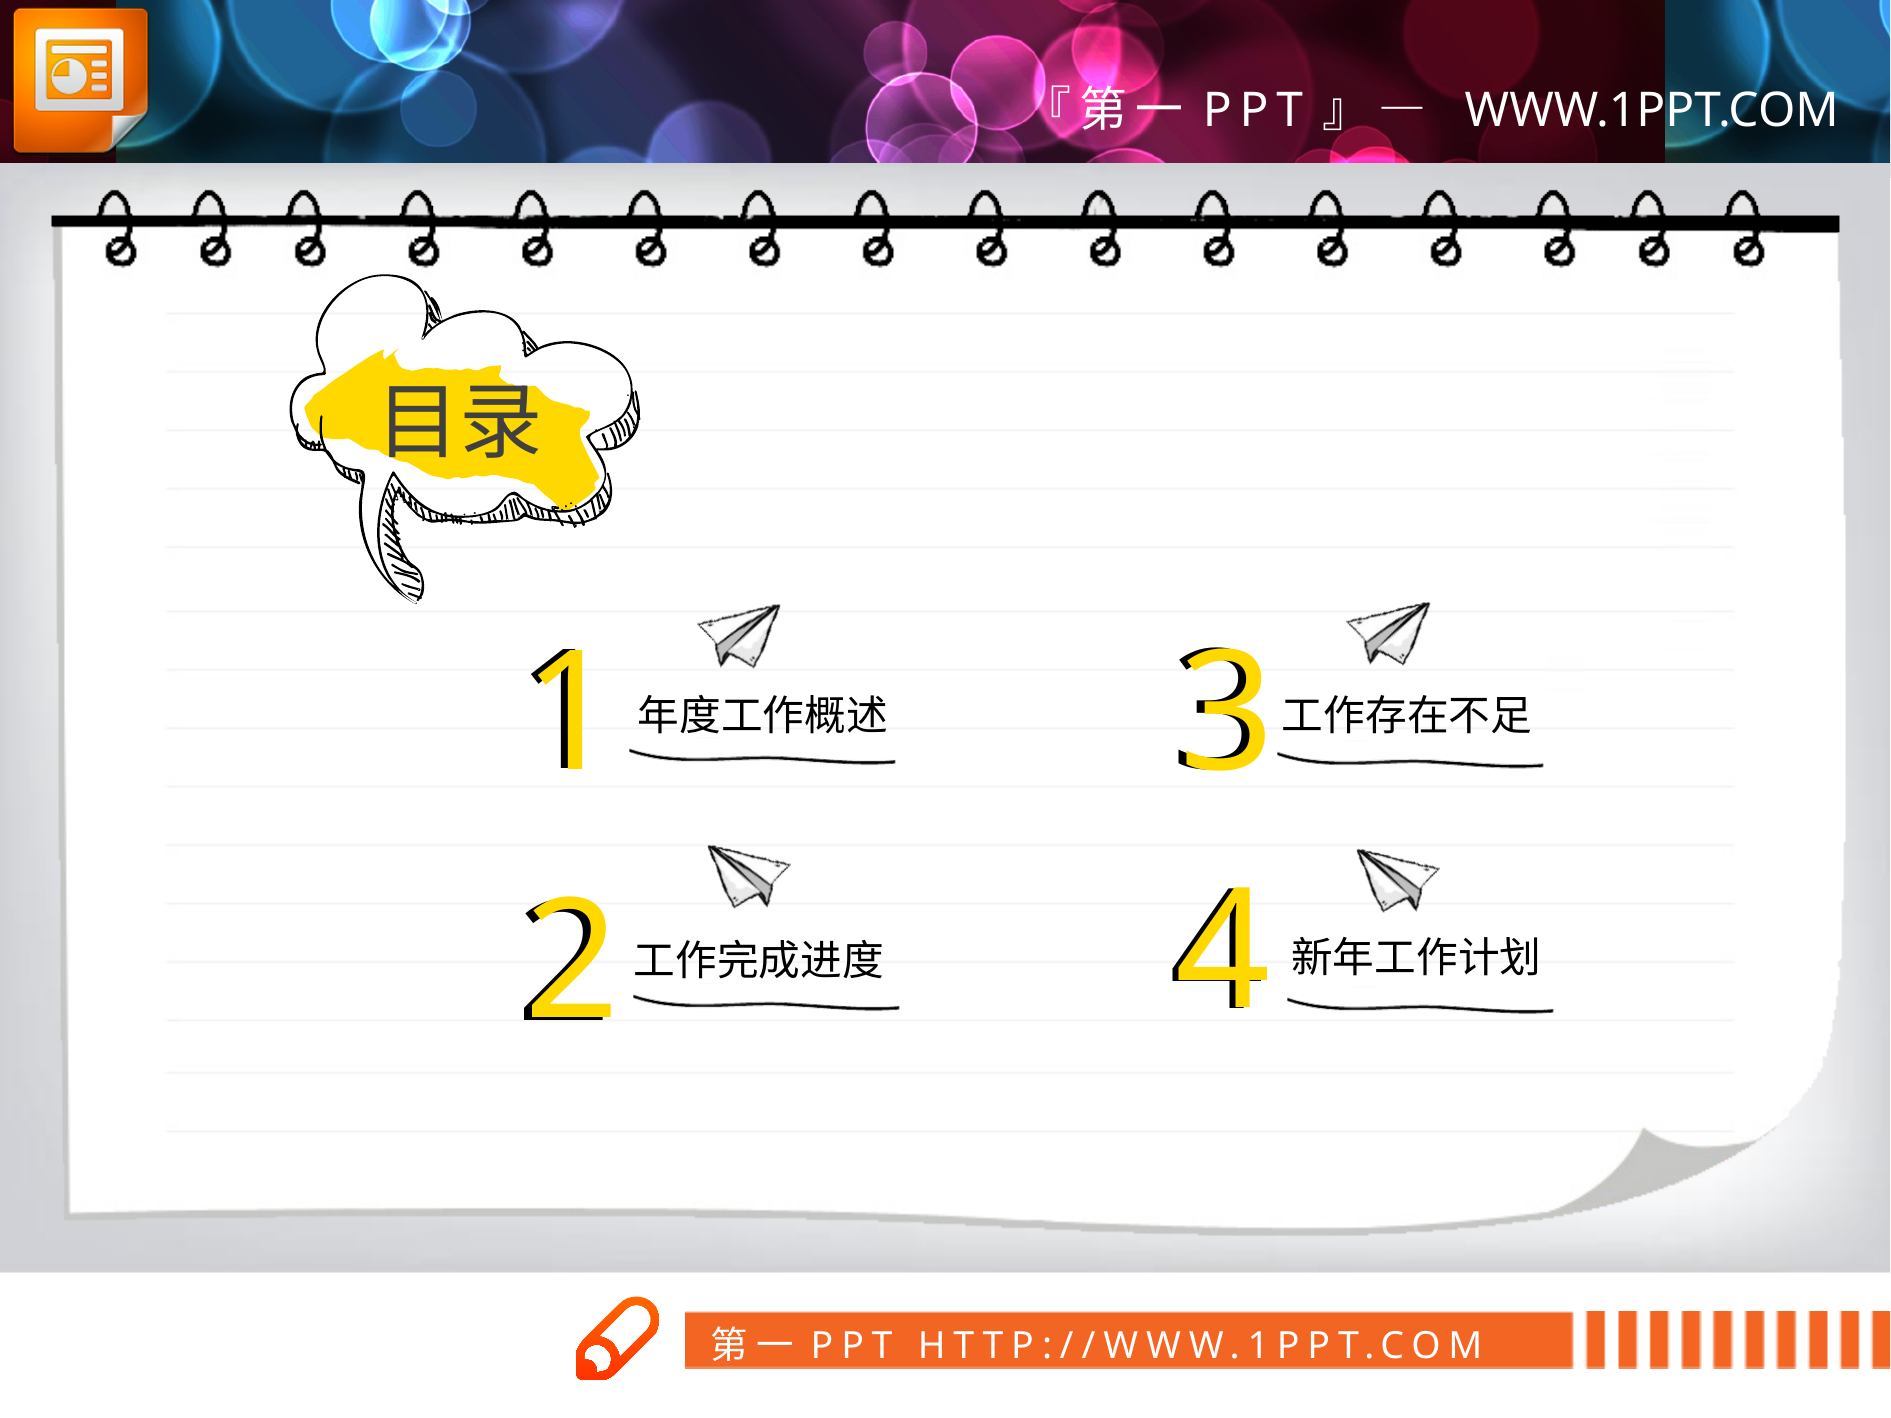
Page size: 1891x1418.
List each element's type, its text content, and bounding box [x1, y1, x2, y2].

text_box 目录 [365, 362, 589, 474]
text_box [319, 594, 921, 813]
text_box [323, 843, 917, 1064]
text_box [977, 833, 1575, 1052]
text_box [967, 594, 1566, 813]
picture [685, 1311, 1891, 1369]
text_box [289, 274, 641, 592]
text_box [428, 456, 600, 510]
picture [0, 0, 1891, 1275]
text_box [304, 347, 399, 449]
